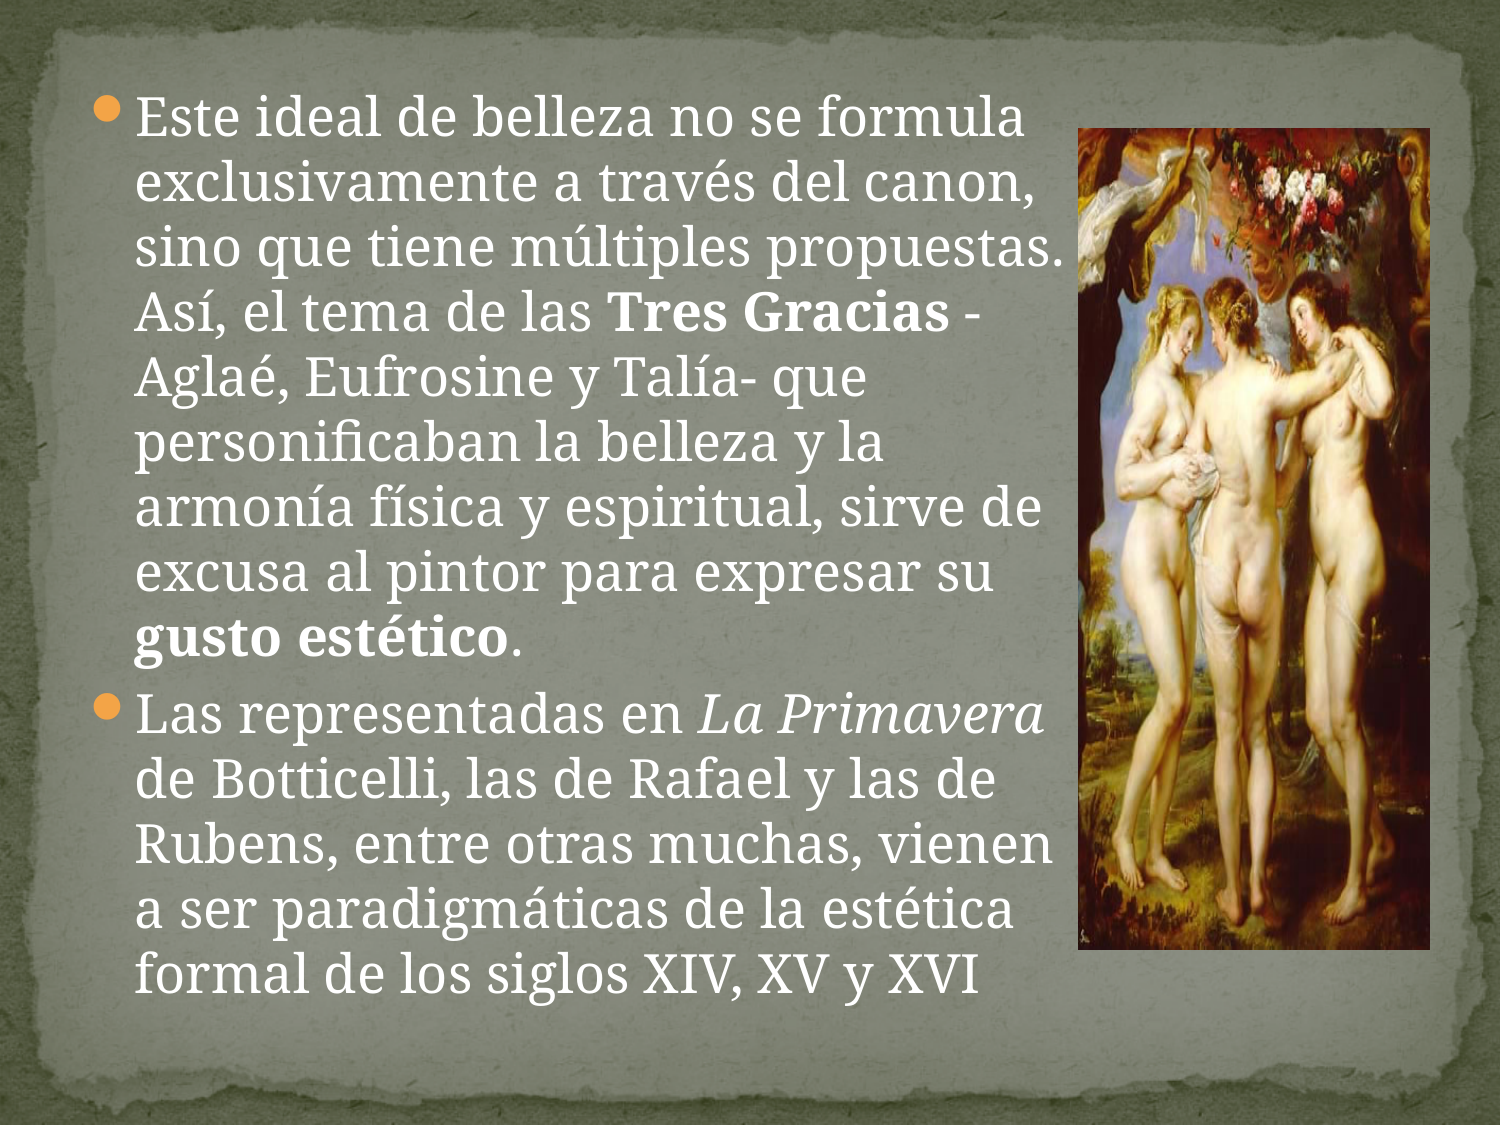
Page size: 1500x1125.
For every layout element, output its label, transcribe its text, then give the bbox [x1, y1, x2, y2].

picture [1078, 128, 1430, 950]
list Este ideal de belleza no se formula exclusivamente a través del canon, sino que tiene múltiples propuestas. Así, el tema de las Tres Gracias -Aglaé, Eufrosine y Talía- que personificaban la belleza y la armonía física y espiritual, sirve de excusa al pintor para expresar su gusto estético. Las representadas en La Primavera de Botticelli, las de Rafael y las de Rubens, entre otras muchas, vienen a ser paradigmáticas de la estética formal de los siglos XIV, XV y XVI [75, 75, 1100, 1013]
